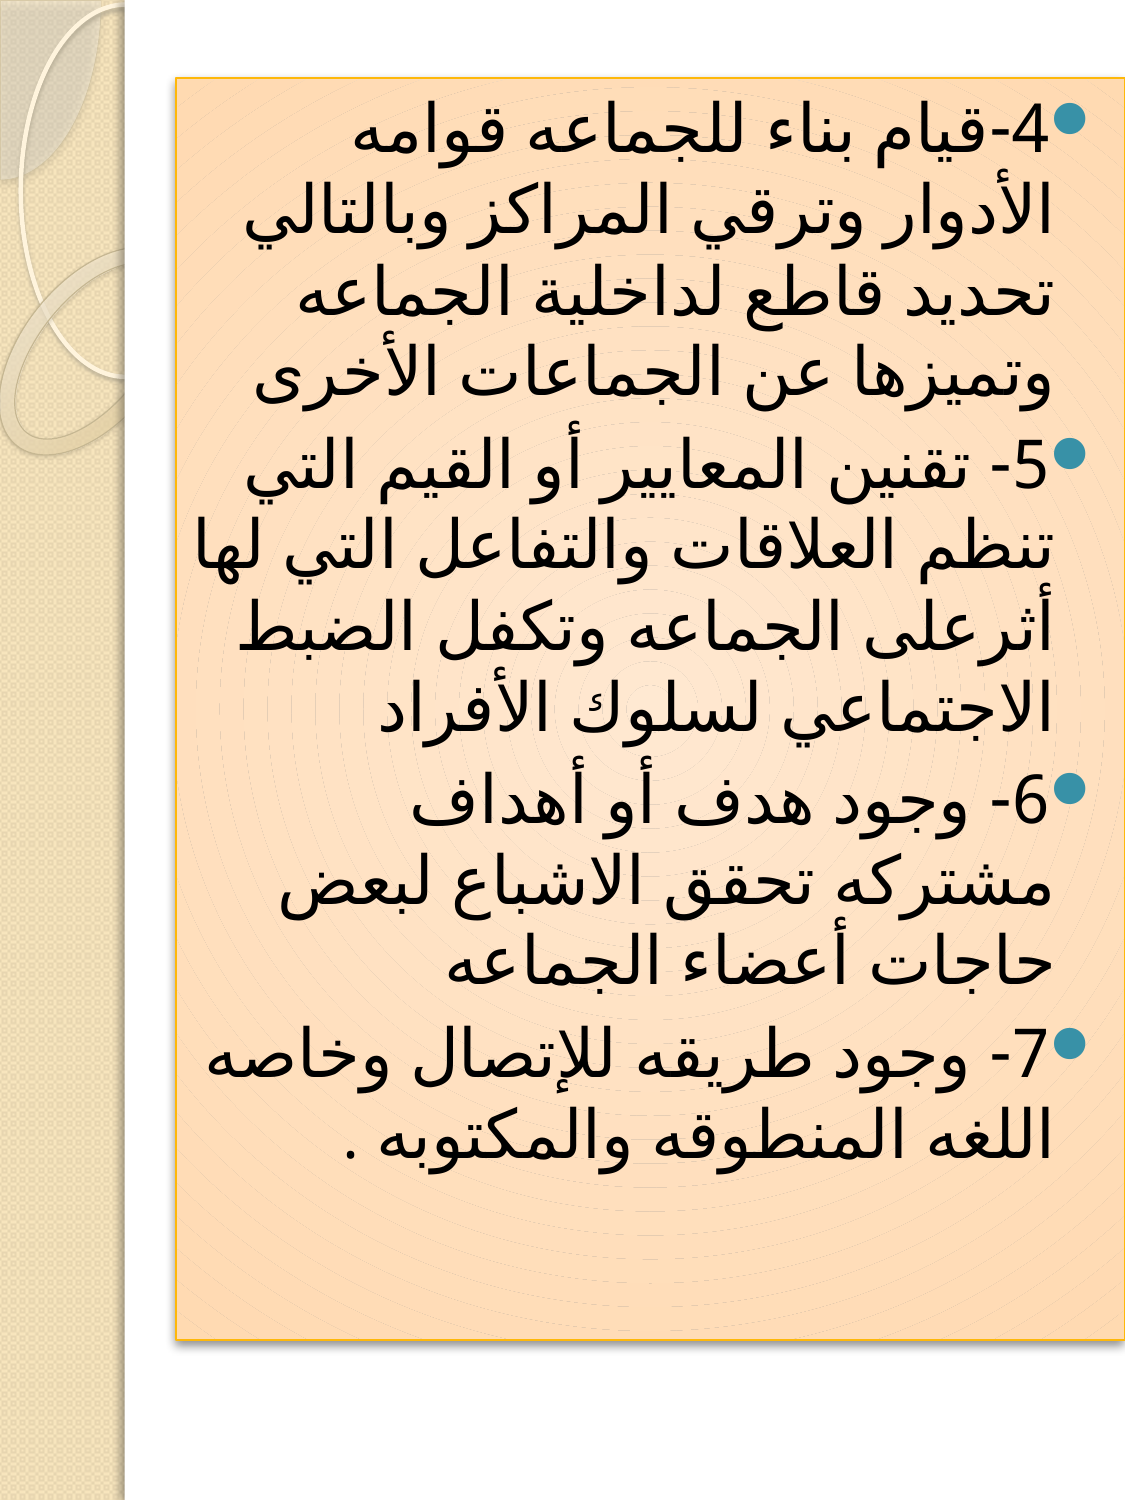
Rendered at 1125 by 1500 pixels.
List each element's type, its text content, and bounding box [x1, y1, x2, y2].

list 4-قيام بناء للجماعه قوامه الأدوار وترقي المراكز وبالتالي تحديد قاطع لداخلية الجماعه وتميزها عن الجماعات الأخرى 5- تقنين المعايير أو القيم التي تنظم العلاقات والتفاعل التي لها أثرعلى الجماعه وتكفل الضبط الاجتماعي لسلوك الأفراد 6- وجود هدف أو أهداف مشتركه تحقق الاشباع لبعض حاجات أعضاء الجماعه 7- وجود طريقه للإتصال وخاصه اللغه المنطوقه والمكتوبه . [175, 77, 1125, 1341]
